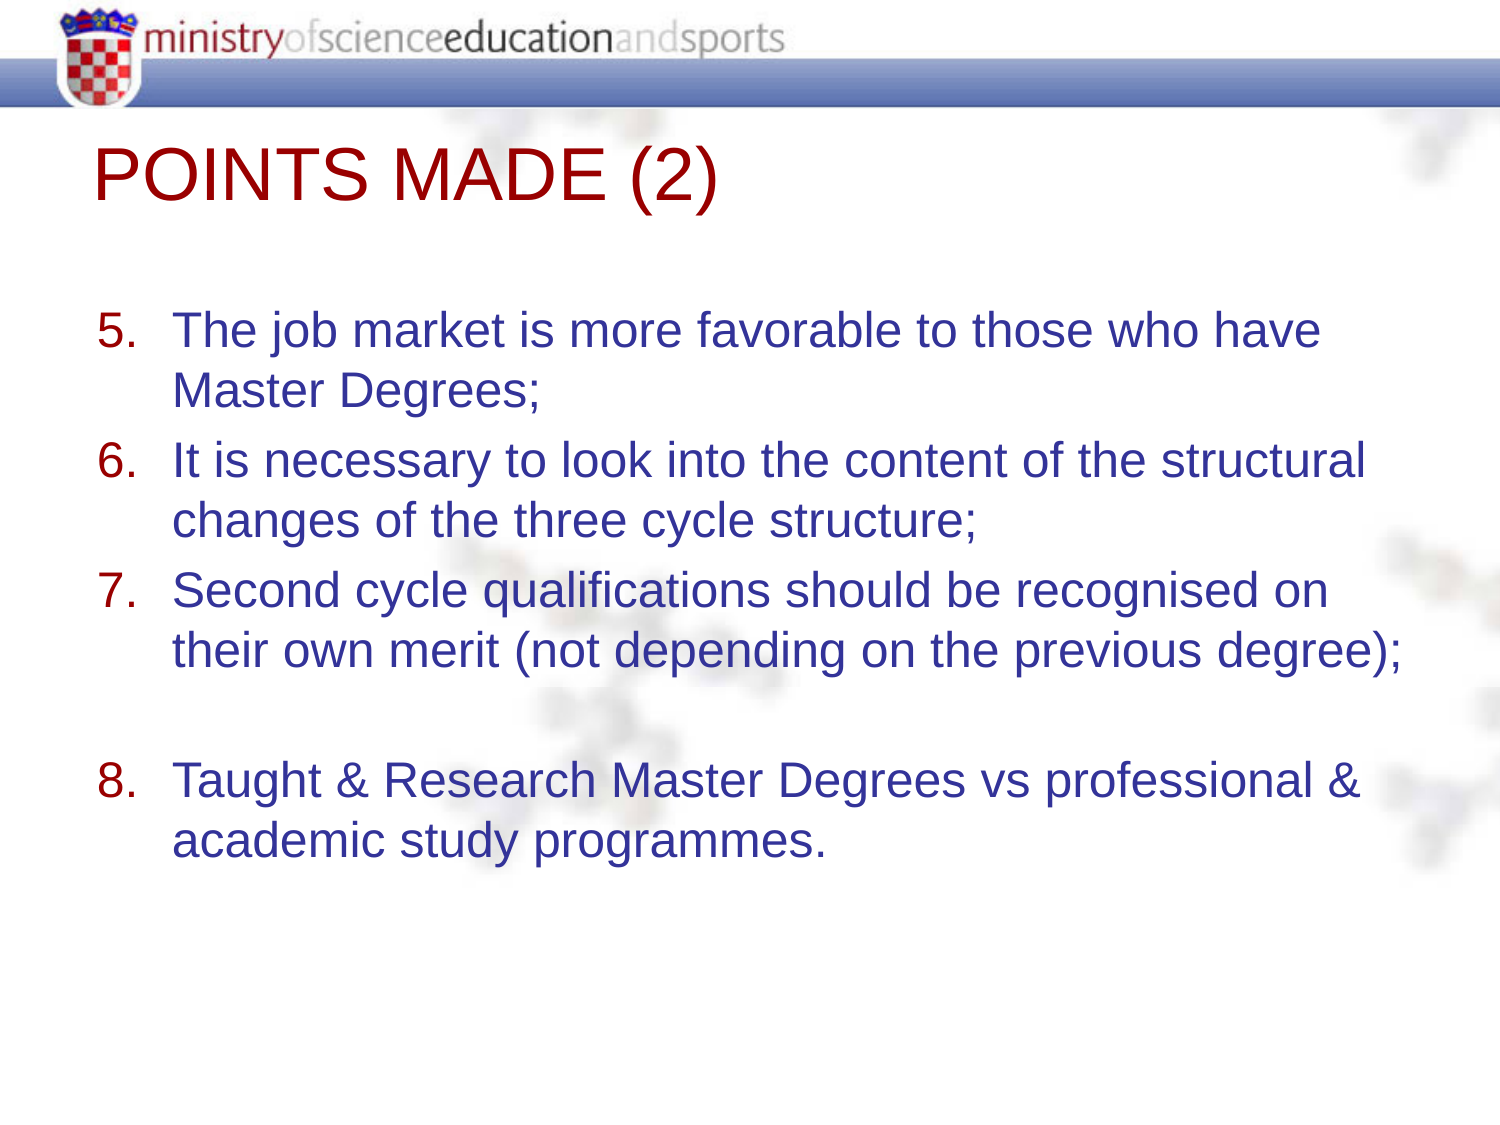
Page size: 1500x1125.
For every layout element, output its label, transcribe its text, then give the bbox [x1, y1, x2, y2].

title POINTS MADE (2) [76, 105, 1428, 235]
list The job market is more favorable to those who have Master Degrees; It is necessary to look into the content of the structural changes of the three cycle structure; Second cycle qualifications should be recognised on their own merit (not depending on the previous degree); Taught & Research Master Degrees vs professional & academic study programmes. [81, 289, 1432, 1033]
picture [0, 0, 1500, 1125]
